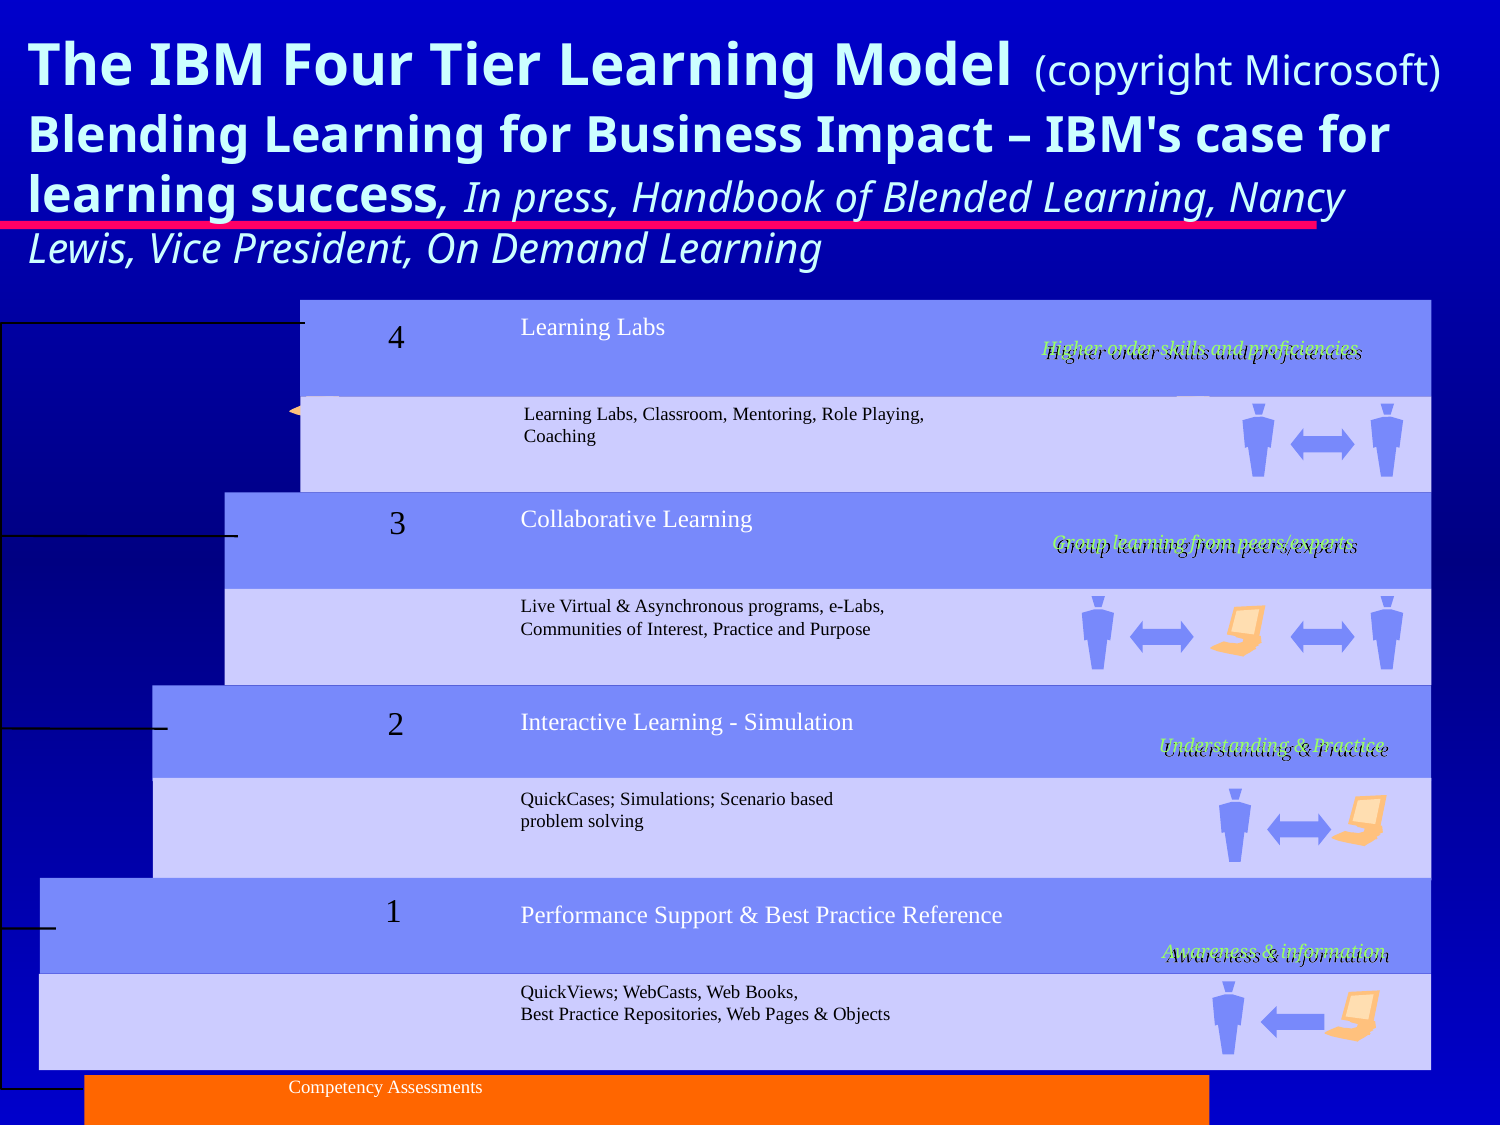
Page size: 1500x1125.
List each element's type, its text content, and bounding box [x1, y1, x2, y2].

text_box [0, 299, 1500, 1125]
title The IBM Four Tier Learning Model (copyright Microsoft) Blending Learning for Business Impact – IBM's case for learning success, In press, Handbook of Blended Learning, Nancy Lewis, Vice President, On Demand Learning [12, 0, 1476, 281]
